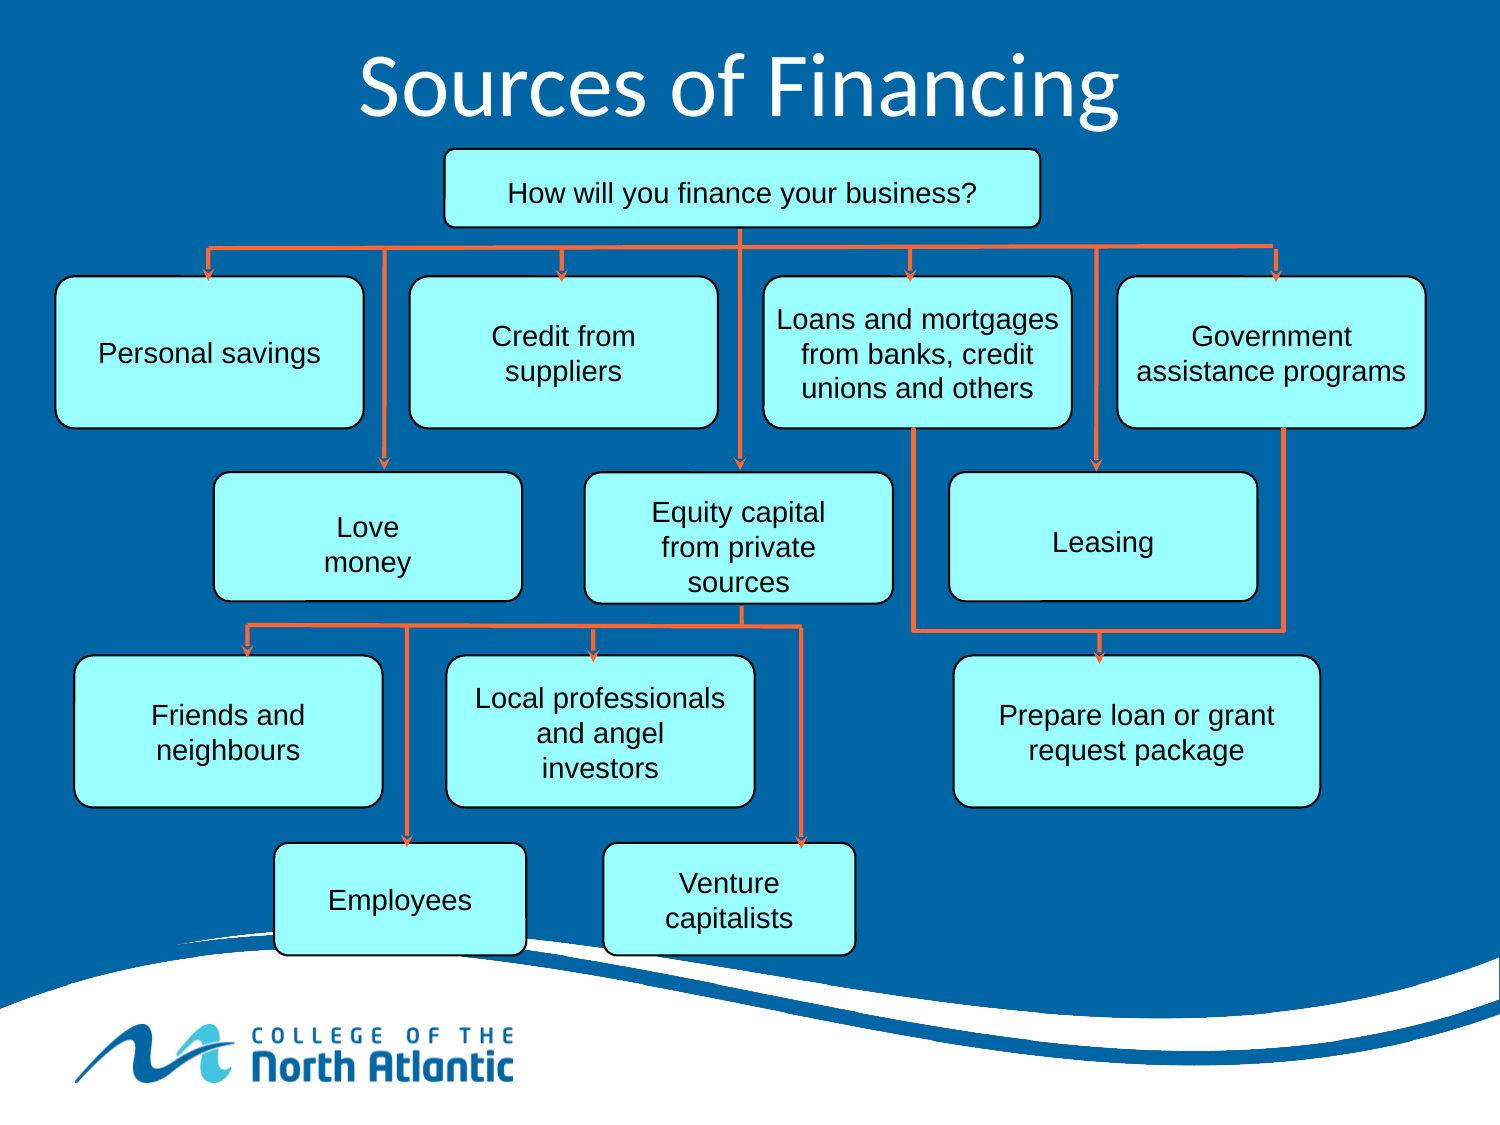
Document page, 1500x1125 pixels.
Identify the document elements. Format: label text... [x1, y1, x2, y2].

picture [0, 928, 1500, 1125]
title Sources of Financing [103, 23, 1379, 147]
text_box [55, 148, 1426, 956]
